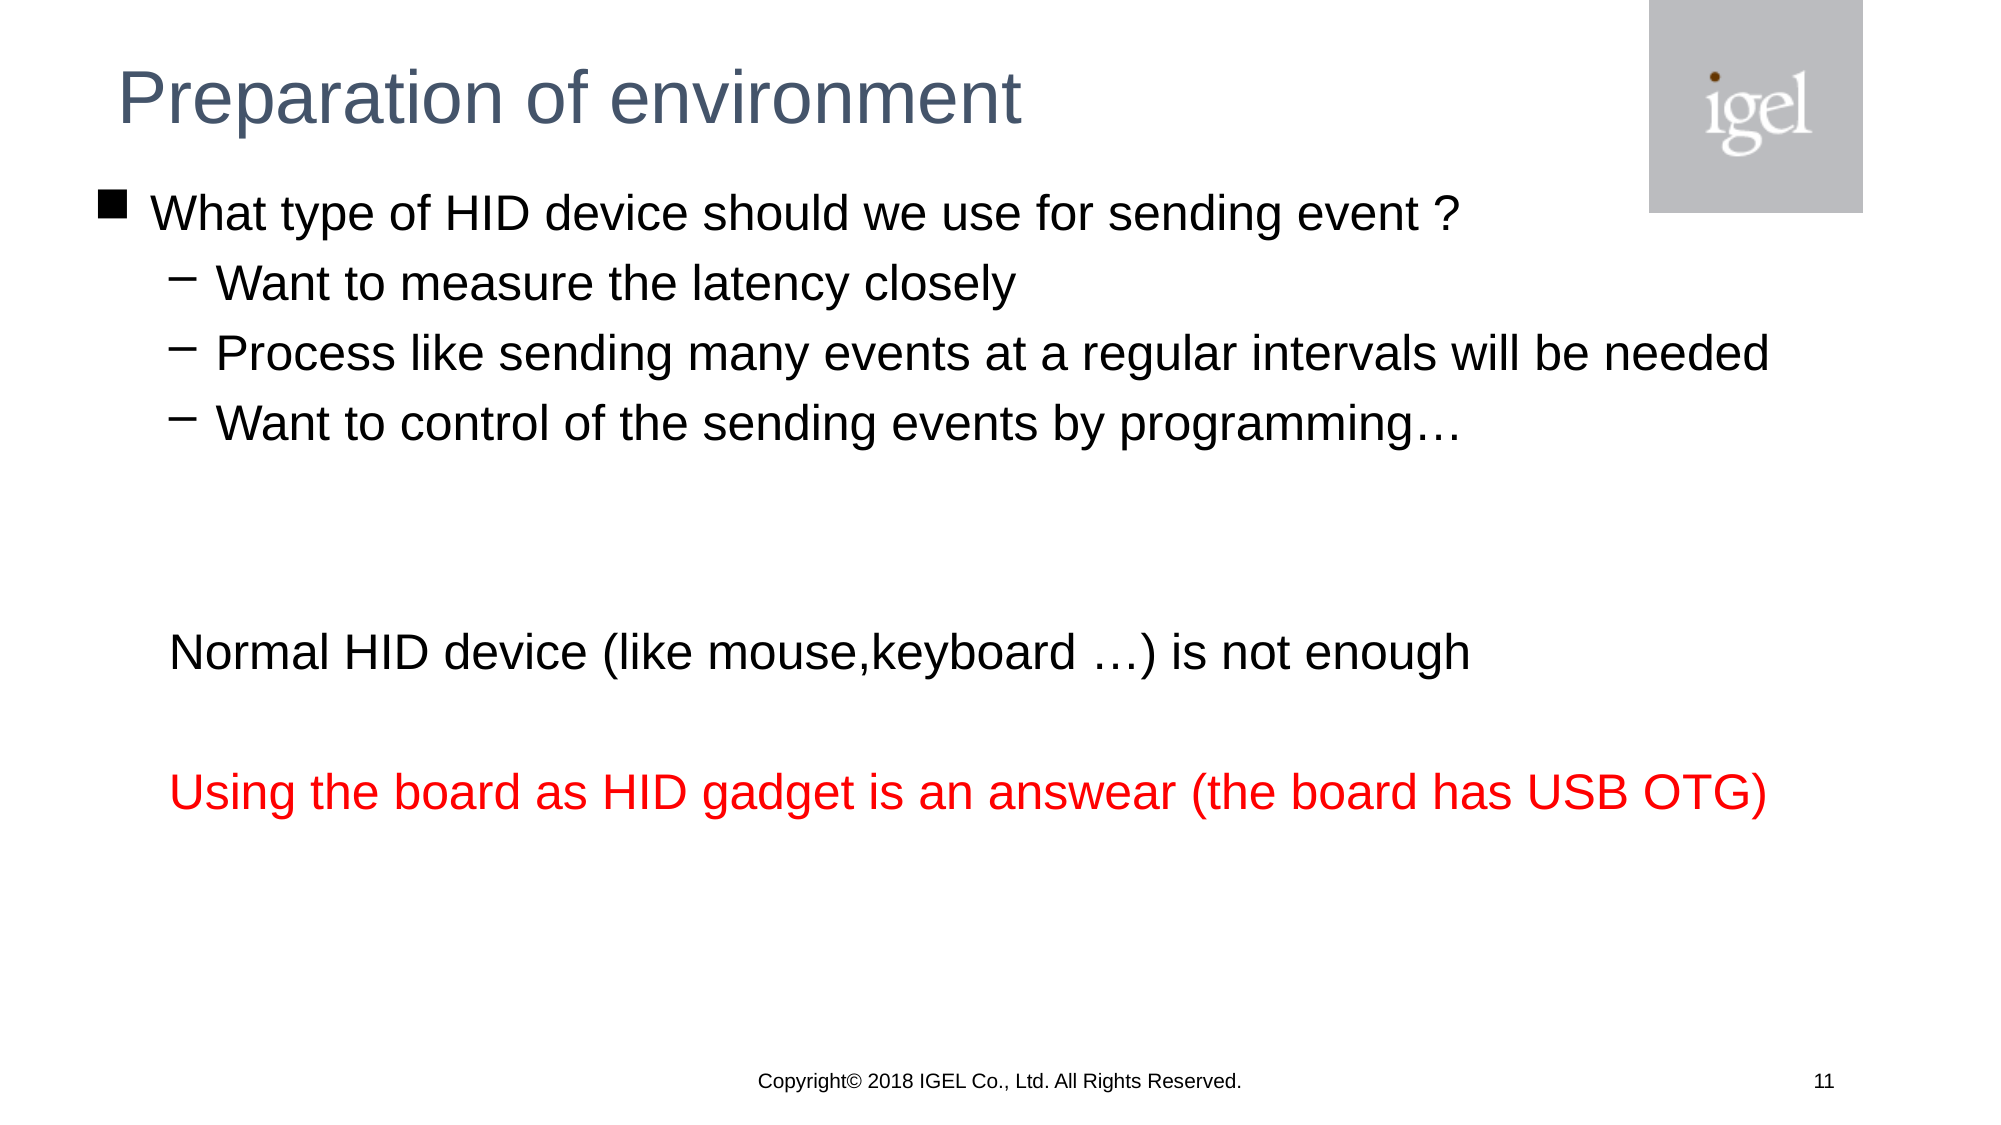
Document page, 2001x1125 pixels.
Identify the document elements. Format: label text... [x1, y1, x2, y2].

slide_number 10 [1433, 1058, 1851, 1101]
title Preparation of environment [102, 0, 1583, 172]
picture [1649, 0, 1863, 213]
list What type of HID device should we use for sending event ? Want to measure the latency closely Process like sending many events at a regular intervals will be needed Want to control of the sending events by programming… Normal HID device (like mouse,keyboard …) is not enough Using the board as HID gadget is an answear (the board has USB OTG) [78, 172, 1816, 988]
footer Copyright© 2018 IGEL Co., Ltd. All Rights Reserved. [574, 1058, 1426, 1101]
